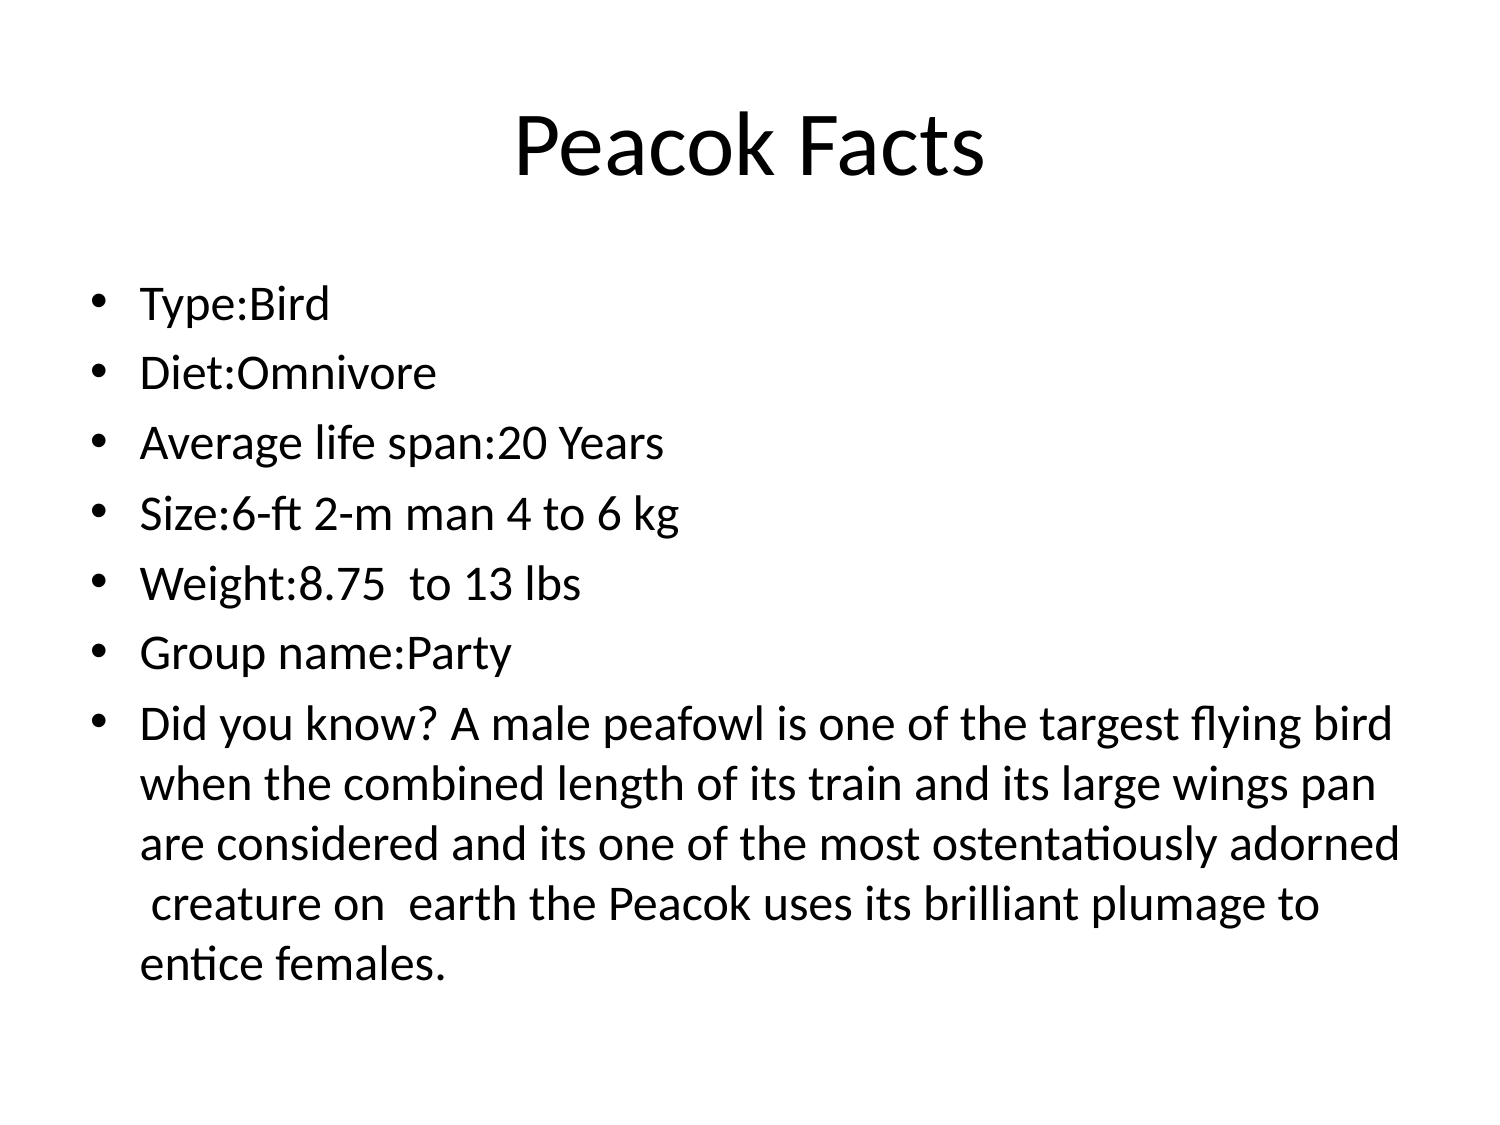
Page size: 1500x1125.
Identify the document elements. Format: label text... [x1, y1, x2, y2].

title Peacok Facts [75, 45, 1425, 233]
list Type:Bird Diet:Omnivore Average life span:20 Years Size:6-ft 2-m man 4 to 6 kg Weight:8.75 to 13 lbs Group name:Party Did you know? A male peafowl is one of the targest flying bird when the combined length of its train and its large wings pan are considered and its one of the most ostentatiously adorned creature on earth the Peacok uses its brilliant plumage to entice females. [75, 262, 1425, 1005]
